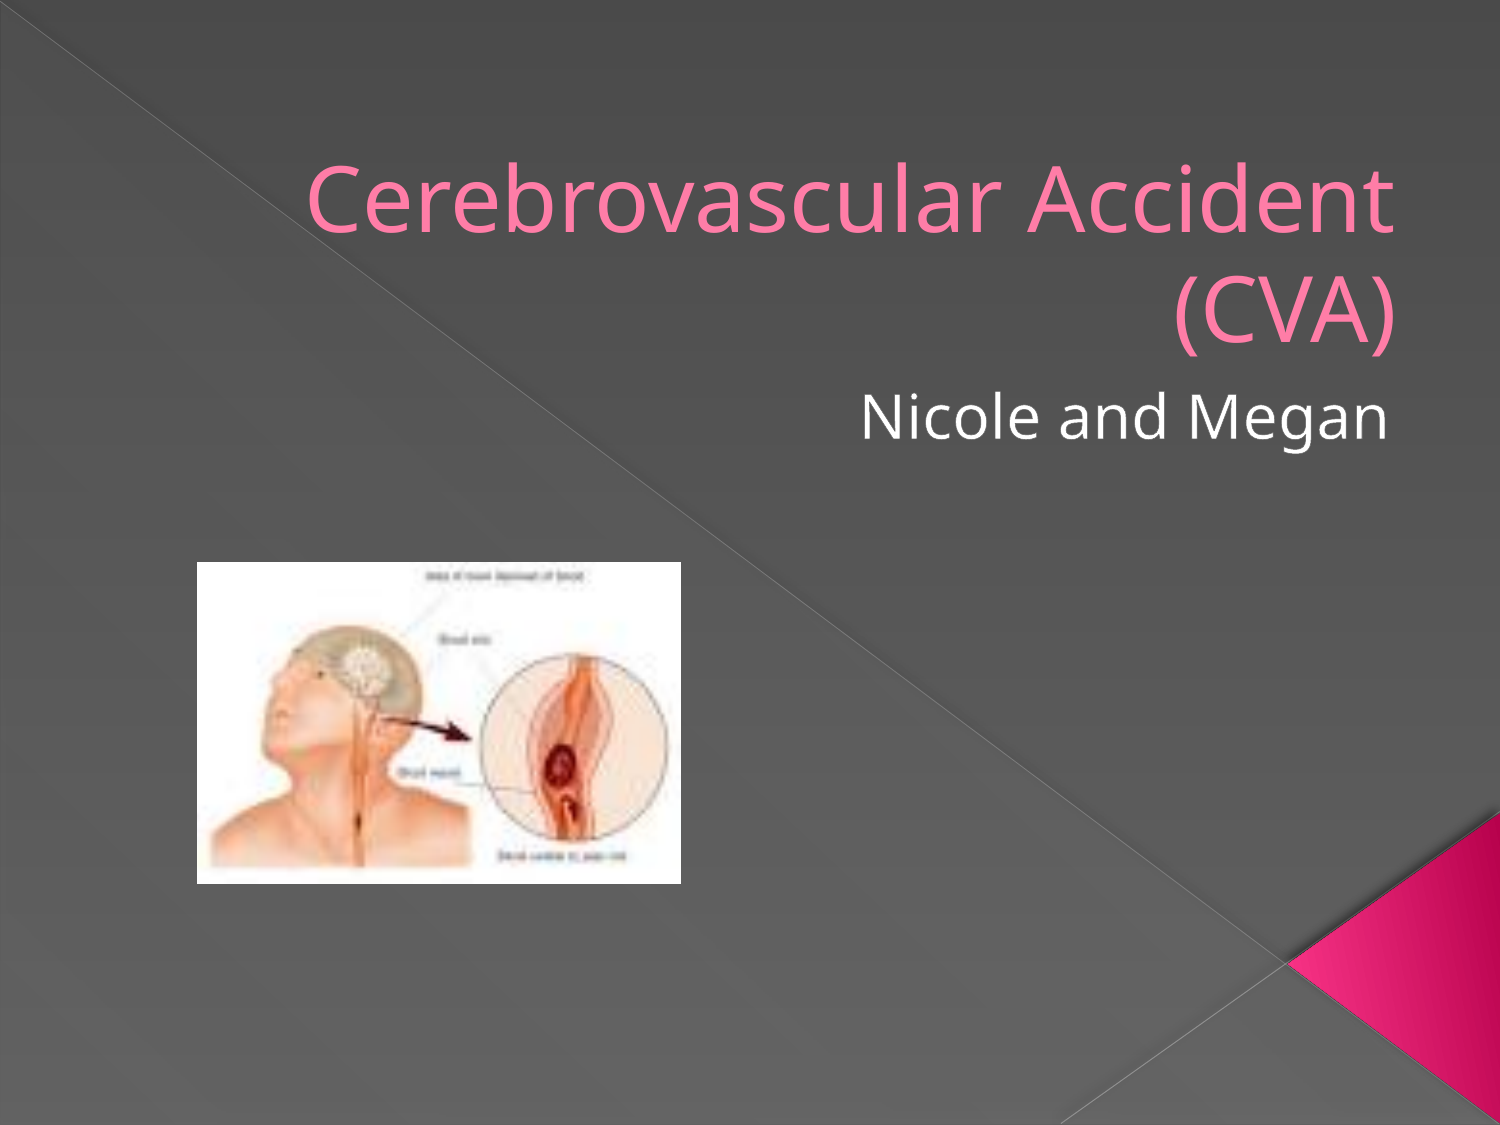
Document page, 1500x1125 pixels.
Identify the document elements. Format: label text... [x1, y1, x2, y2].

picture [197, 562, 681, 885]
title Cerebrovascular Accident (CVA) [88, 127, 1412, 369]
subtitle Nicole and Megan [88, 369, 1412, 657]
